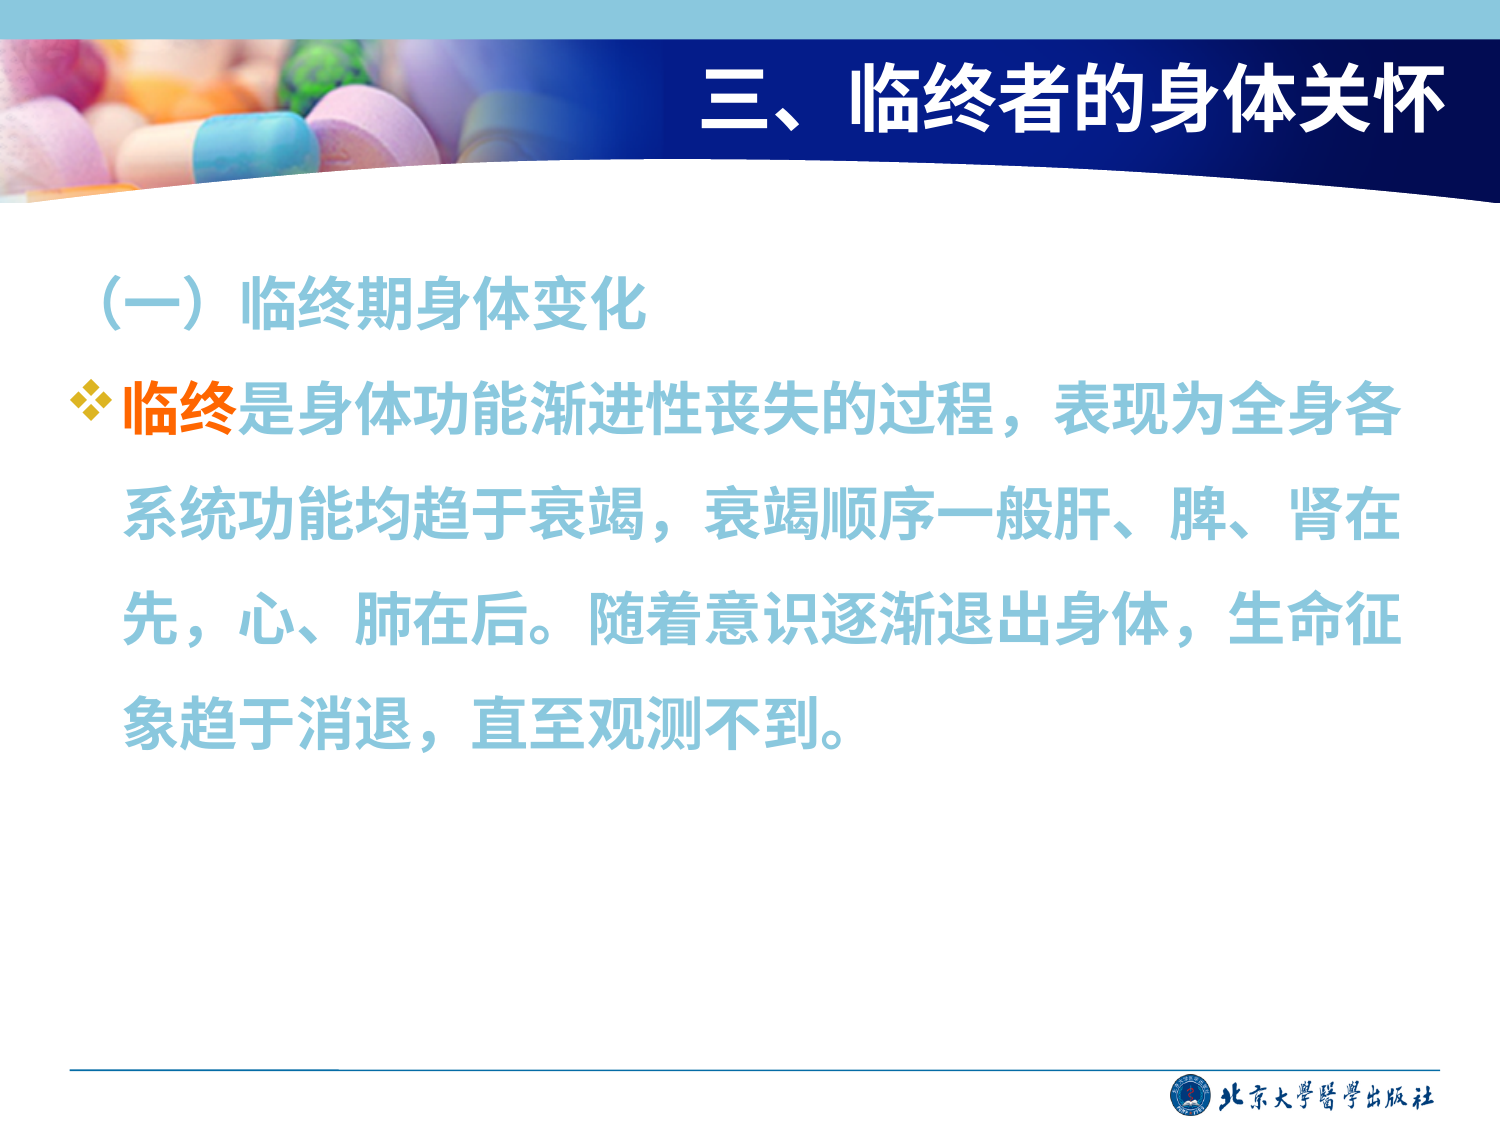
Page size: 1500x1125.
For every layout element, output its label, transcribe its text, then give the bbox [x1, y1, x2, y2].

list （一）临终期身体变化 临终是身体功能渐进性丧失的过程，表现为全身各系统功能均趋于衰竭，衰竭顺序一般肝、脾、肾在先，心、肺在后。随着意识逐渐退出身体，生命征象趋于消退，直至观测不到。 [49, 224, 1463, 1026]
title 三、临终者的身体关怀 [137, 49, 1463, 143]
picture [0, 40, 1500, 203]
picture [1170, 1074, 1436, 1118]
